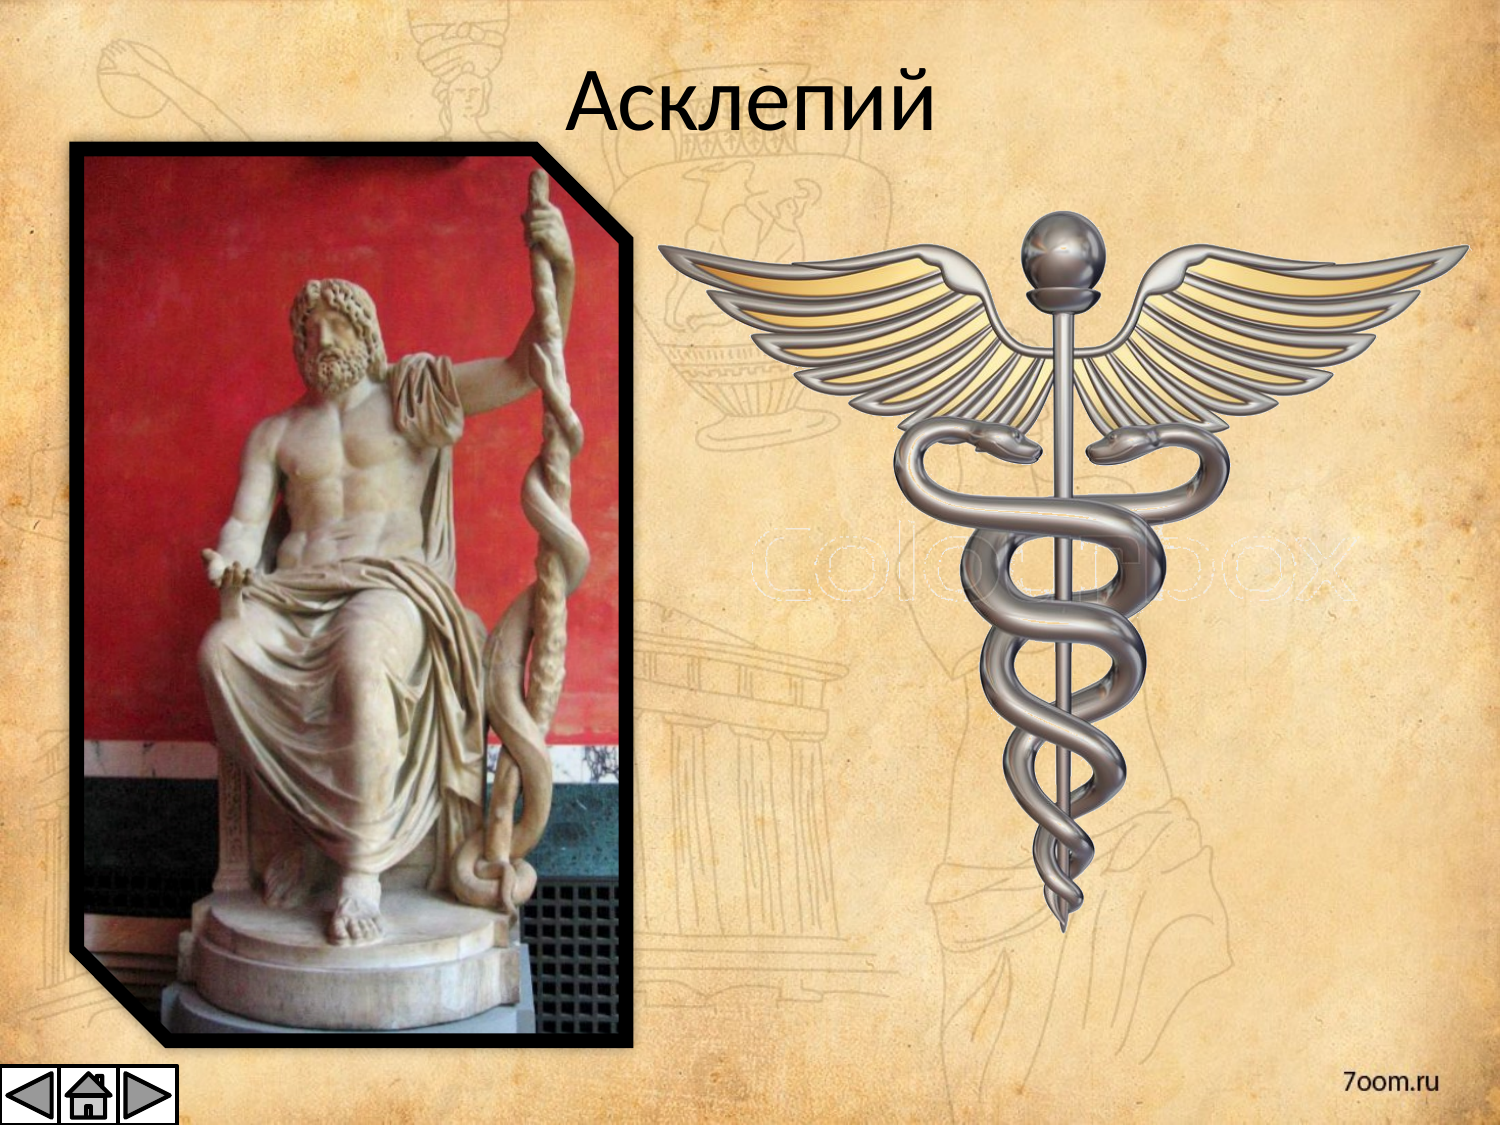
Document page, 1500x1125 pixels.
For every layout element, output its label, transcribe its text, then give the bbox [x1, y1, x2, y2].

picture [0, 0, 1500, 1125]
title Асклепий [76, 0, 1427, 188]
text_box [0, 1065, 178, 1125]
